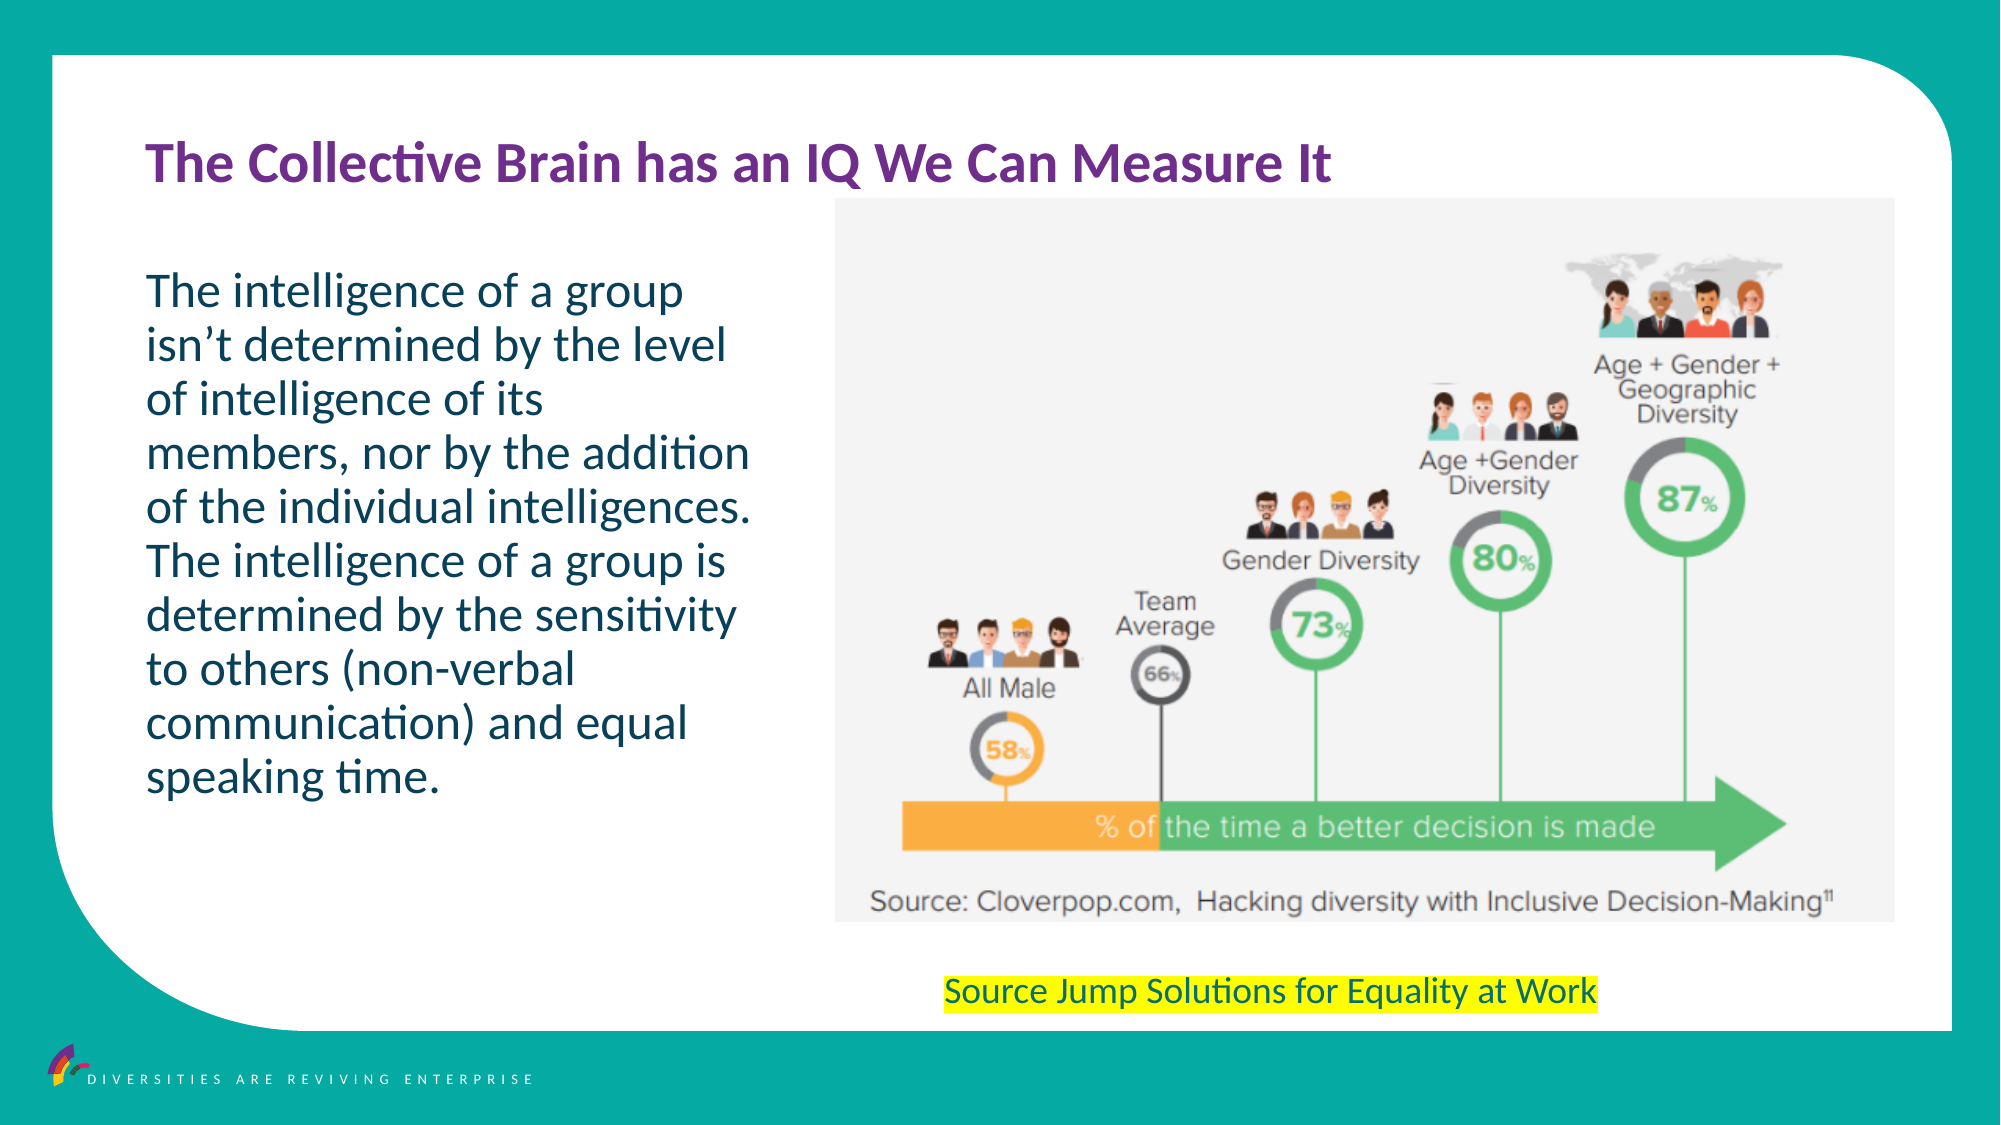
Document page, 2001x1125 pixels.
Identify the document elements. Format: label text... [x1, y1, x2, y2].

list The intelligence of a group isn’t determined by the level of intelligence of its members, nor by the addition of the individual intelligences. The intelligence of a group is determined by the sensitivity to others (non-verbal communication) and equal speaking time. [130, 257, 768, 889]
list The Collective Brain has an IQ We Can Measure It [130, 124, 1869, 257]
picture [834, 189, 1895, 922]
text_box Source Jump Solutions for Equality at Work [929, 958, 1800, 1019]
